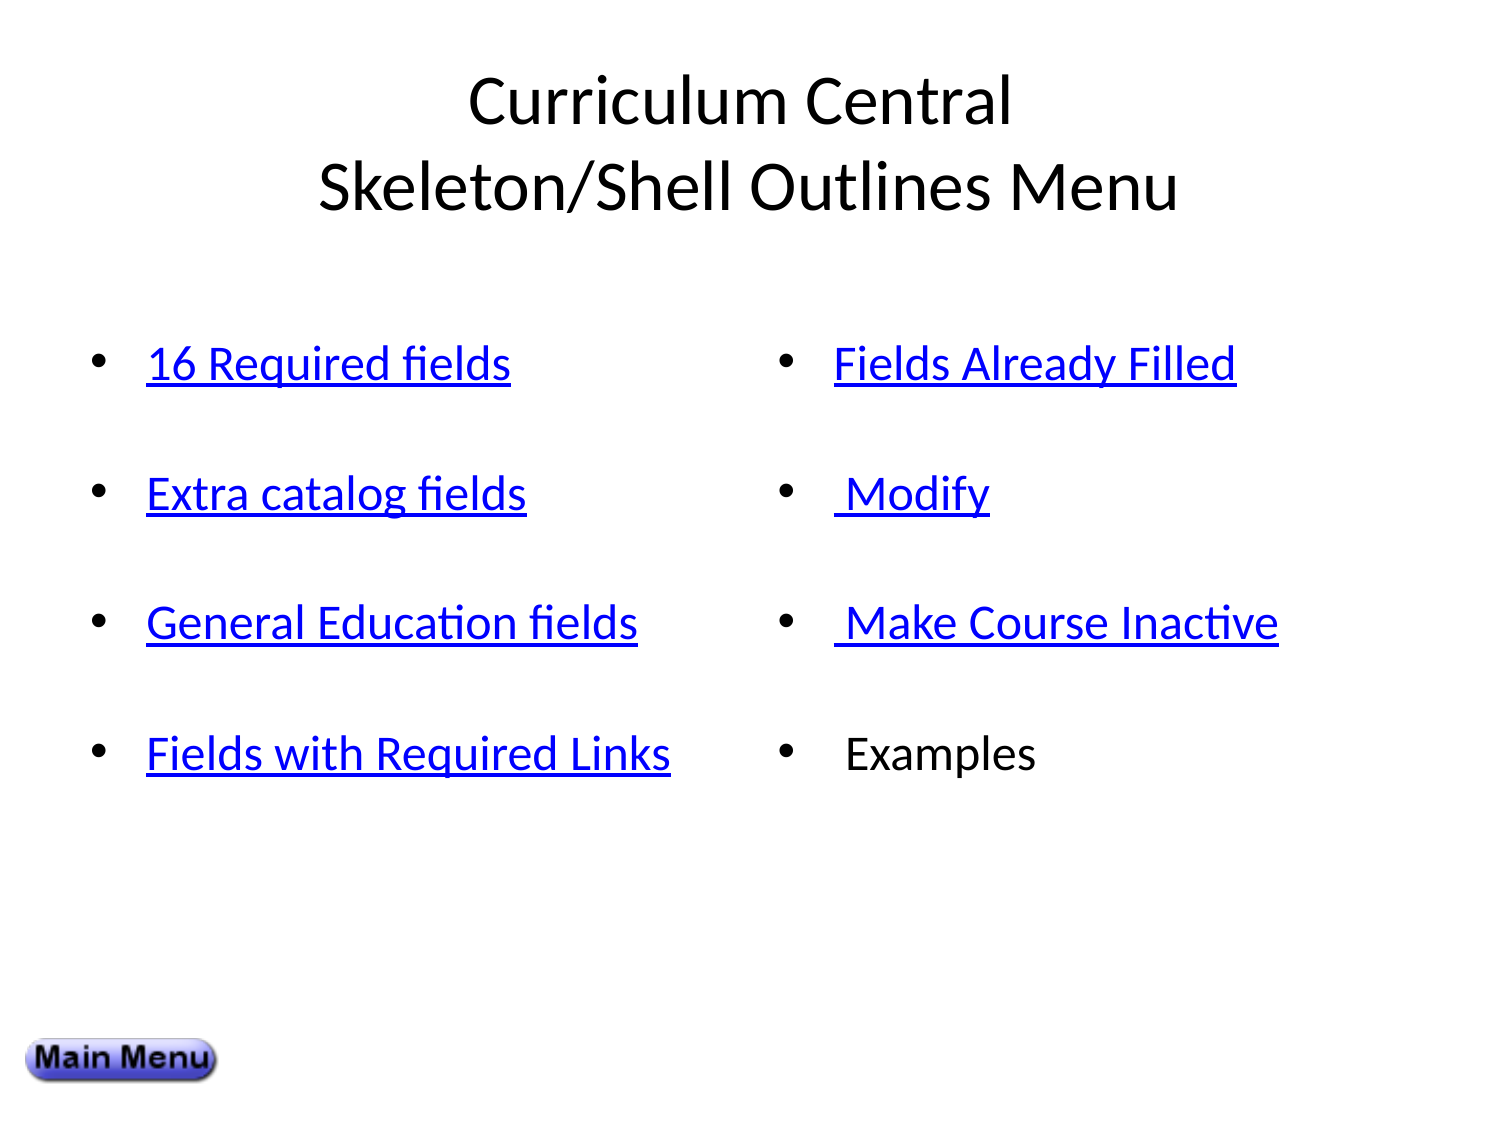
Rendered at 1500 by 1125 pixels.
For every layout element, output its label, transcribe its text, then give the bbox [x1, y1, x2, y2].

picture [24, 1037, 223, 1088]
title Curriculum Central Skeleton/Shell Outlines Menu [75, 45, 1425, 233]
list 16 Required fields Extra catalog fields General Education fields Fields with Required Links [75, 262, 738, 1005]
list Fields Already Filled Modify Make Course Inactive Examples [762, 262, 1425, 1005]
